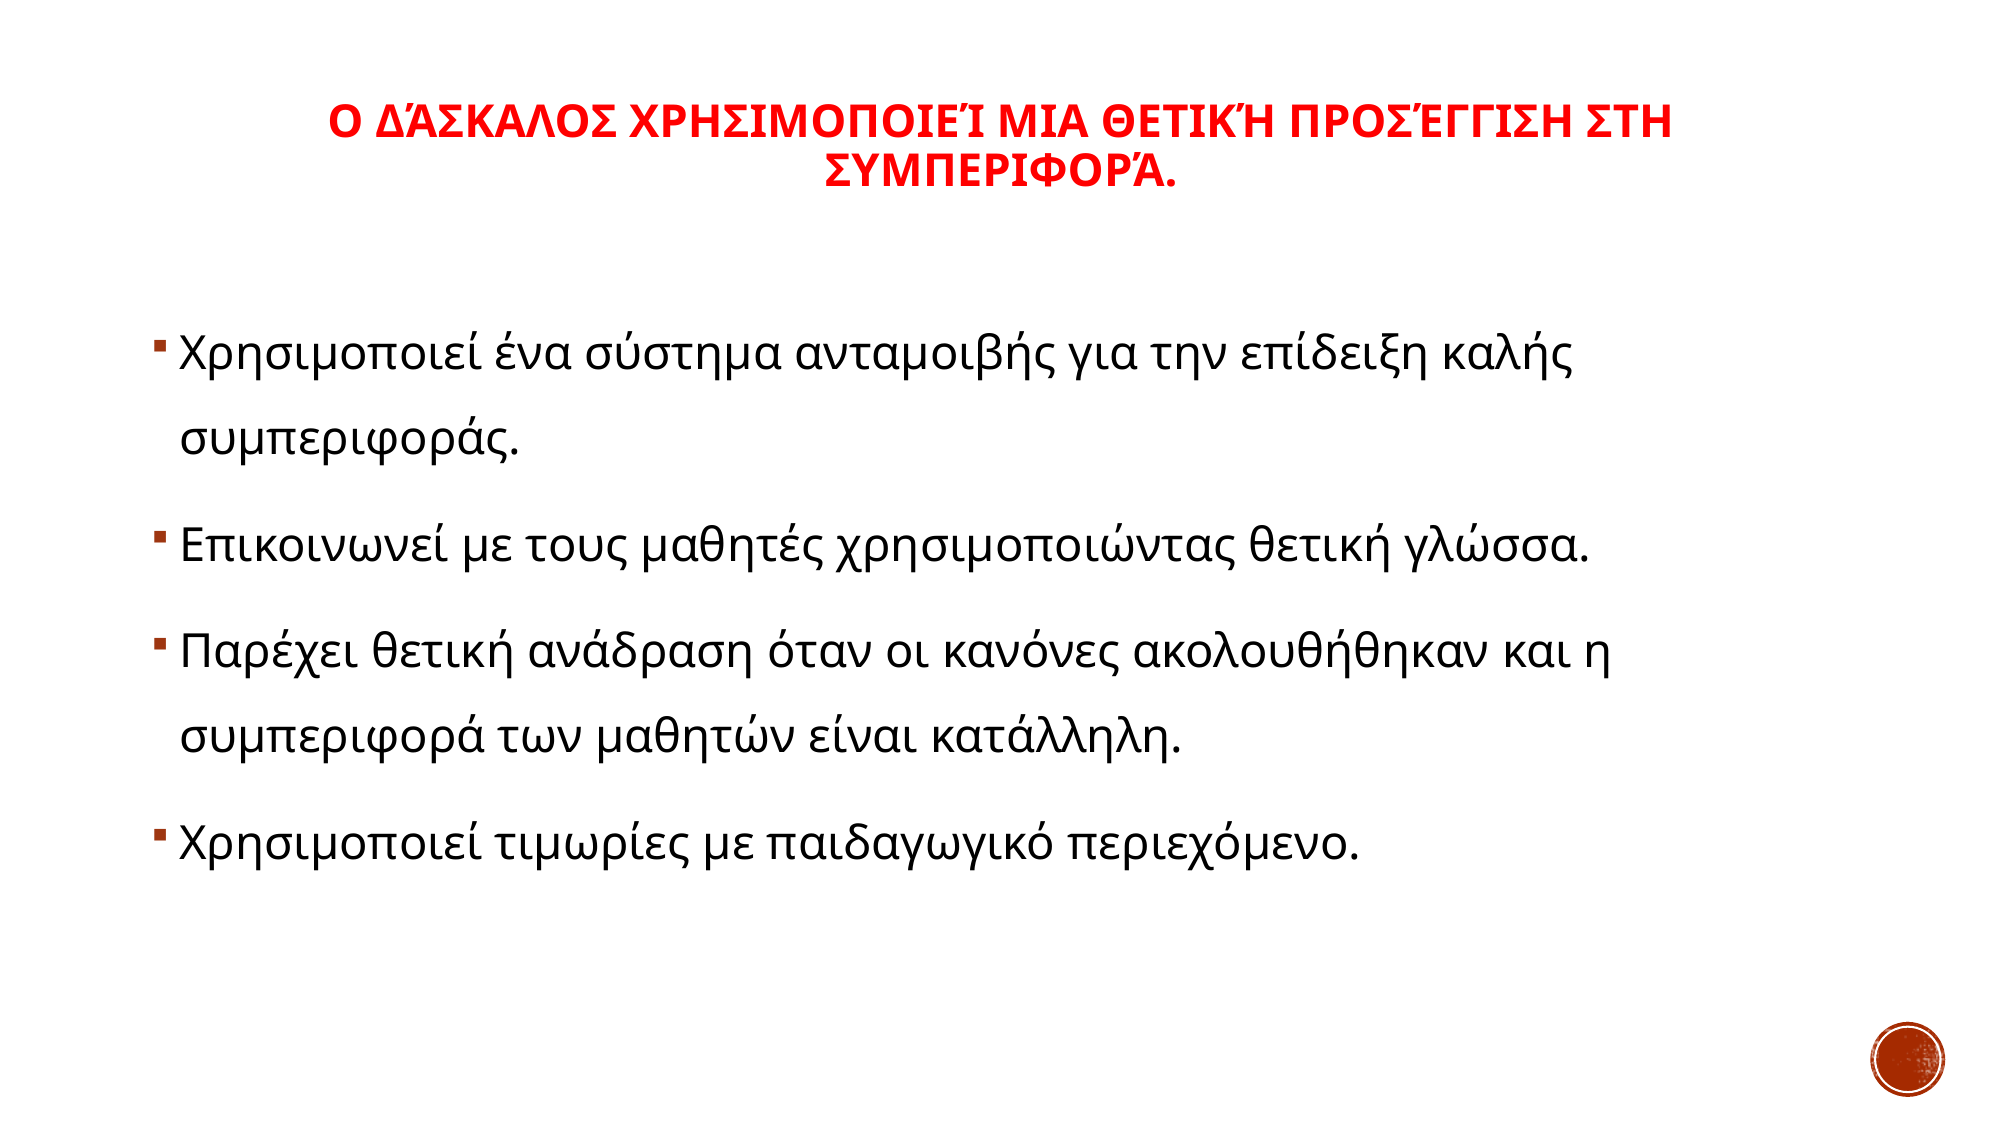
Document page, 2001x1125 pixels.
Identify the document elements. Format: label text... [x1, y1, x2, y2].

title Ο δάσκαλος χρησιμοποιεί μια θετική προσέγγιση στη συμπεριφορά. [138, 89, 1864, 259]
list Χρησιμοποιεί ένα σύστημα ανταμοιβής για την επίδειξη καλής συμπεριφοράς. Επικοινωνεί με τους μαθητές χρησιμοποιώντας θετική γλώσσα. Παρέχει θετική ανάδραση όταν οι κανόνες ακολουθήθηκαν και η συμπεριφορά των μαθητών είναι κατάλληλη. Χρησιμοποιεί τιμωρίες με παιδαγωγικό περιεχόμενο. [136, 286, 1862, 943]
